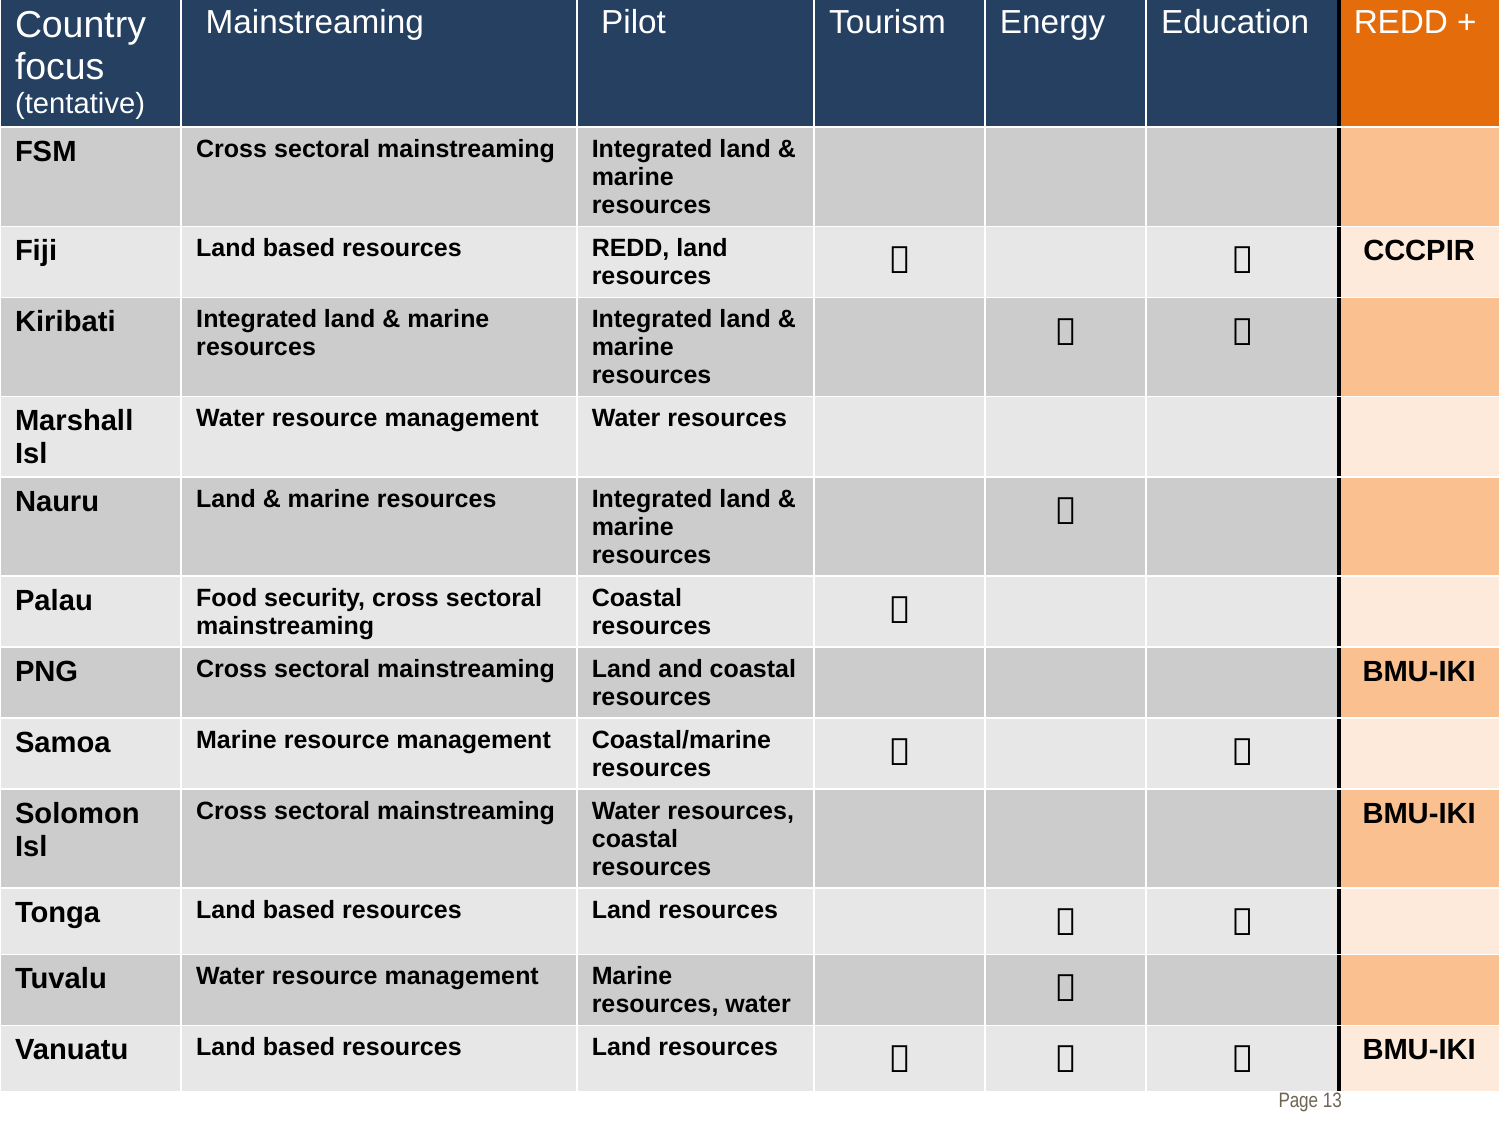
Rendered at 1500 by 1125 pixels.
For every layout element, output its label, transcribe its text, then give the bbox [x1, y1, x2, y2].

table_cell  [986, 298, 1145, 396]
table_cell Integrated land & marine resources [578, 478, 813, 575]
table_cell Water resources, coastal resources [578, 790, 813, 887]
table_cell Water resource management [182, 955, 576, 1025]
table_cell Land & marine resources [182, 478, 576, 575]
table_cell Land based resources [182, 227, 576, 297]
table_cell  [815, 719, 984, 788]
table_cell [1341, 478, 1499, 575]
table_cell [1341, 298, 1499, 396]
table_cell  [986, 478, 1145, 575]
table_cell Marshall Isl [1, 397, 180, 476]
table_cell Integrated land & marine resources [578, 298, 813, 396]
table_cell BMU-IKI [1341, 1026, 1499, 1091]
table_cell Fiji [1, 227, 180, 297]
table_cell [815, 790, 984, 887]
table_cell [1147, 478, 1337, 575]
table_cell [815, 955, 984, 1025]
table_cell  [1147, 889, 1337, 954]
table_cell [1341, 397, 1499, 476]
table_cell  [986, 889, 1145, 954]
table_cell [1341, 719, 1499, 788]
table_cell [986, 128, 1145, 226]
table_cell Coastal resources [578, 577, 813, 646]
table_cell Water resource management [182, 397, 576, 476]
table_cell Tuvalu [1, 955, 180, 1025]
table_cell Kiribati [1, 298, 180, 396]
table_cell Land resources [578, 889, 813, 954]
table_cell [986, 719, 1145, 788]
table_cell Cross sectoral mainstreaming [182, 128, 576, 226]
table_cell [986, 648, 1145, 717]
table_cell Land resources [578, 1026, 813, 1091]
table_cell  [1147, 1026, 1337, 1091]
table_cell [986, 790, 1145, 887]
table_cell Food security, cross sectoral mainstreaming [182, 577, 576, 646]
table_cell  [1147, 719, 1337, 788]
table_cell [815, 397, 984, 476]
table_cell  [1147, 227, 1337, 297]
table_cell [815, 128, 984, 226]
table_cell [1147, 577, 1337, 646]
table_cell Solomon Isl [1, 790, 180, 887]
table_cell Land and coastal resources [578, 648, 813, 717]
table_cell [1341, 128, 1499, 226]
table_cell [1341, 889, 1499, 954]
table_header Pilot [578, 0, 813, 126]
table_header Education [1147, 0, 1337, 126]
table_cell  [815, 1026, 984, 1091]
table_cell Land based resources [182, 889, 576, 954]
table_cell  [815, 227, 984, 297]
table_cell FSM [1, 128, 180, 226]
table_cell [815, 648, 984, 717]
table_cell  [986, 955, 1145, 1025]
table_cell [1147, 397, 1337, 476]
table_cell [1147, 790, 1337, 887]
table_cell [1147, 648, 1337, 717]
table_header Mainstreaming [182, 0, 576, 126]
table_cell [1341, 955, 1499, 1025]
table_cell [986, 227, 1145, 297]
table_header REDD + [1341, 0, 1499, 126]
table_cell BMU-IKI [1341, 790, 1499, 887]
table_cell CCCPIR [1341, 227, 1499, 297]
table_cell Marine resource management [182, 719, 576, 788]
table_cell  [1147, 298, 1337, 396]
table_cell REDD, land resources [578, 227, 813, 297]
table_cell [815, 889, 984, 954]
table_cell Coastal/marine resources [578, 719, 813, 788]
table_header Tourism [815, 0, 984, 126]
table_cell  [986, 1026, 1145, 1091]
table_cell BMU-IKI [1341, 648, 1499, 717]
table_cell Samoa [1, 719, 180, 788]
table_cell Land based resources [182, 1026, 576, 1091]
table_cell Cross sectoral mainstreaming [182, 790, 576, 887]
table_cell [986, 397, 1145, 476]
table_header Energy [986, 0, 1145, 126]
table_header Country focus (tentative) [1, 0, 180, 126]
table_cell PNG [1, 648, 180, 717]
table_cell  [815, 577, 984, 646]
table_cell Water resources [578, 397, 813, 476]
table_cell Palau [1, 577, 180, 646]
table_cell [986, 577, 1145, 646]
table_cell Integrated land & marine resources [578, 128, 813, 226]
table_cell Integrated land & marine resources [182, 298, 576, 396]
table_cell [1147, 128, 1337, 226]
table_cell Nauru [1, 478, 180, 575]
table_cell Tonga [1, 889, 180, 954]
table_cell Vanuatu [1, 1026, 180, 1091]
table_cell Cross sectoral mainstreaming [182, 648, 576, 717]
table_cell [815, 478, 984, 575]
table_cell [815, 298, 984, 396]
table_cell [1341, 577, 1499, 646]
table_cell [1147, 955, 1337, 1025]
table_cell Marine resources, water [578, 955, 813, 1025]
